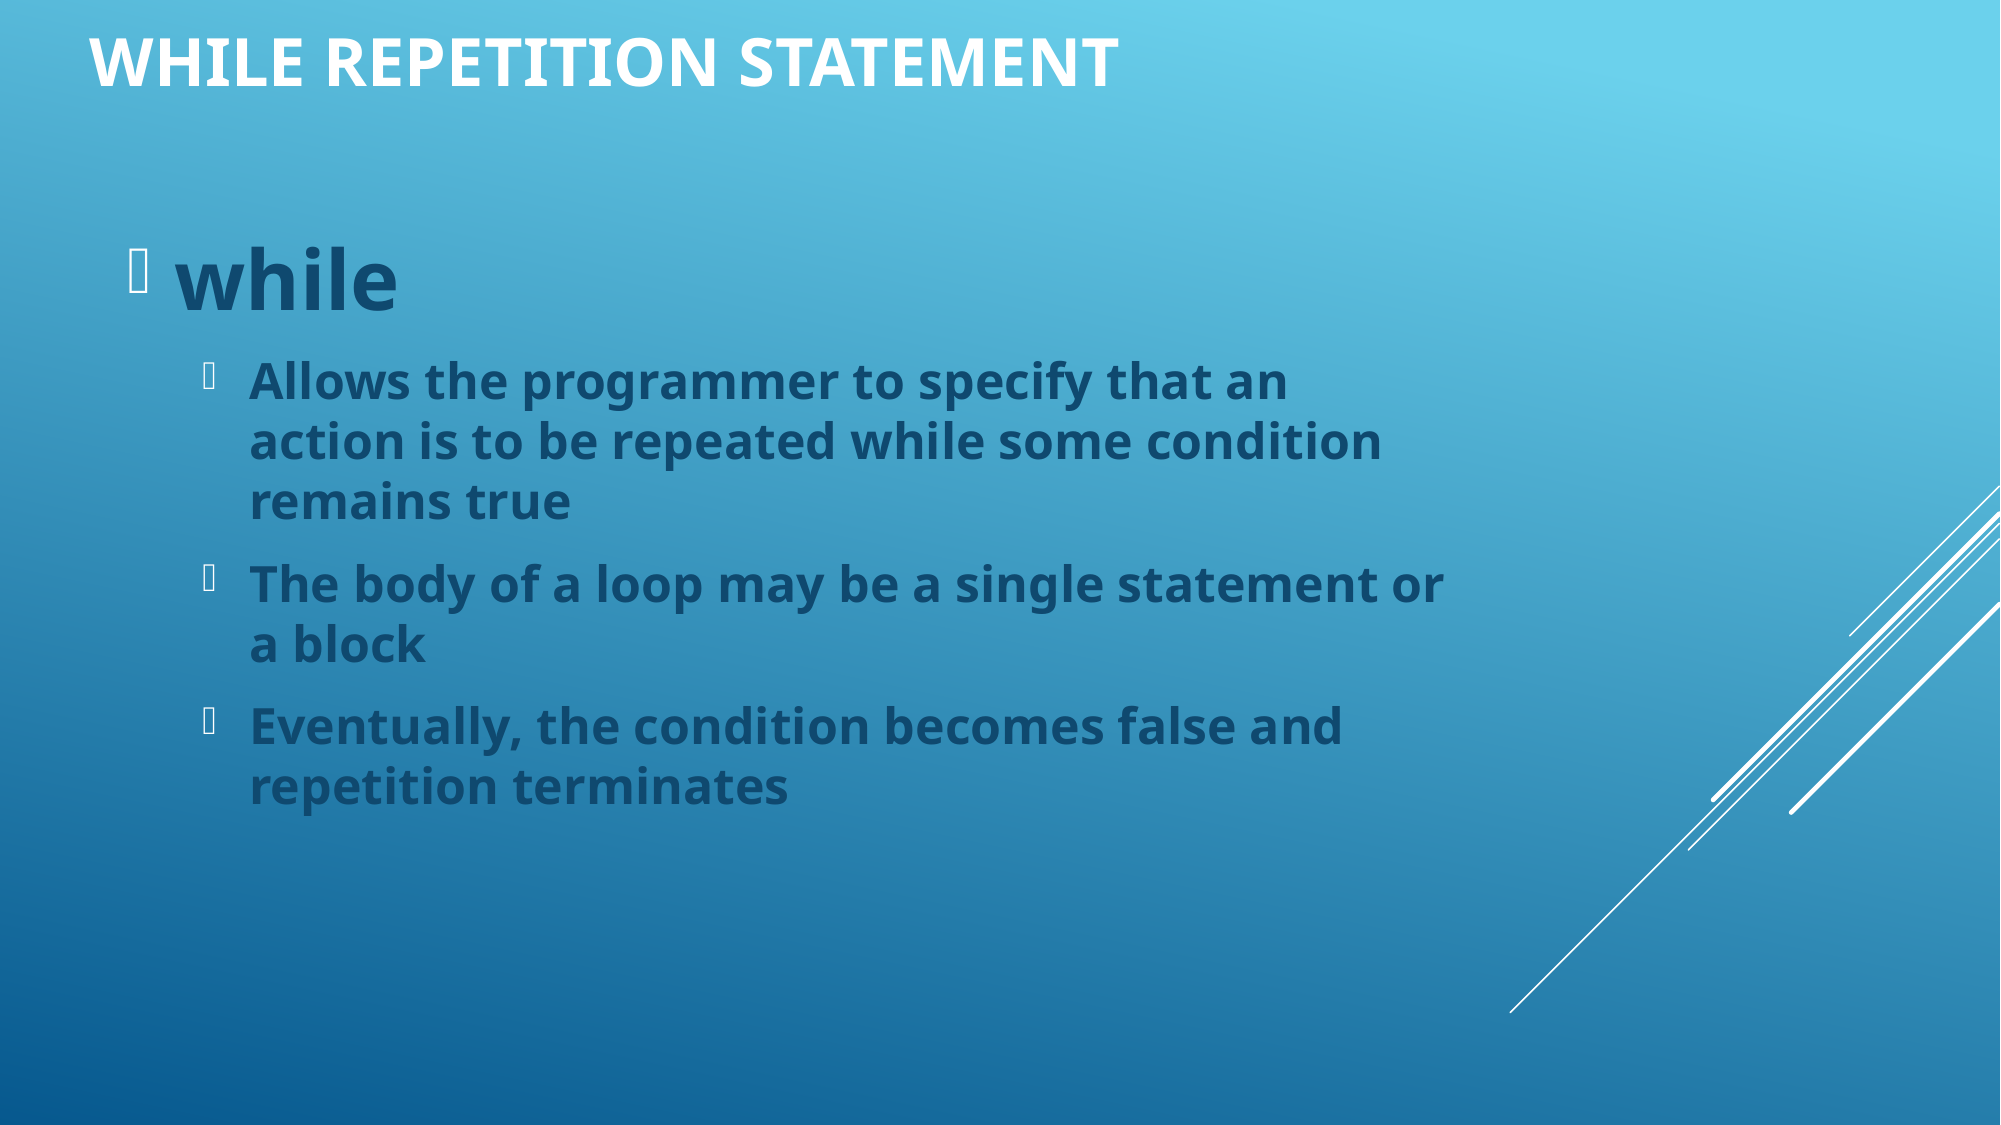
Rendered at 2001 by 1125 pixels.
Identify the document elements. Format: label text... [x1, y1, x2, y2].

text_box while Allows the programmer to specify that an action is to be repeated while some condition remains true The body of a loop may be a single statement or a block Eventually, the condition becomes false and repetition terminates [112, 219, 1469, 963]
text_box while Repetition Statement [74, 12, 1425, 200]
